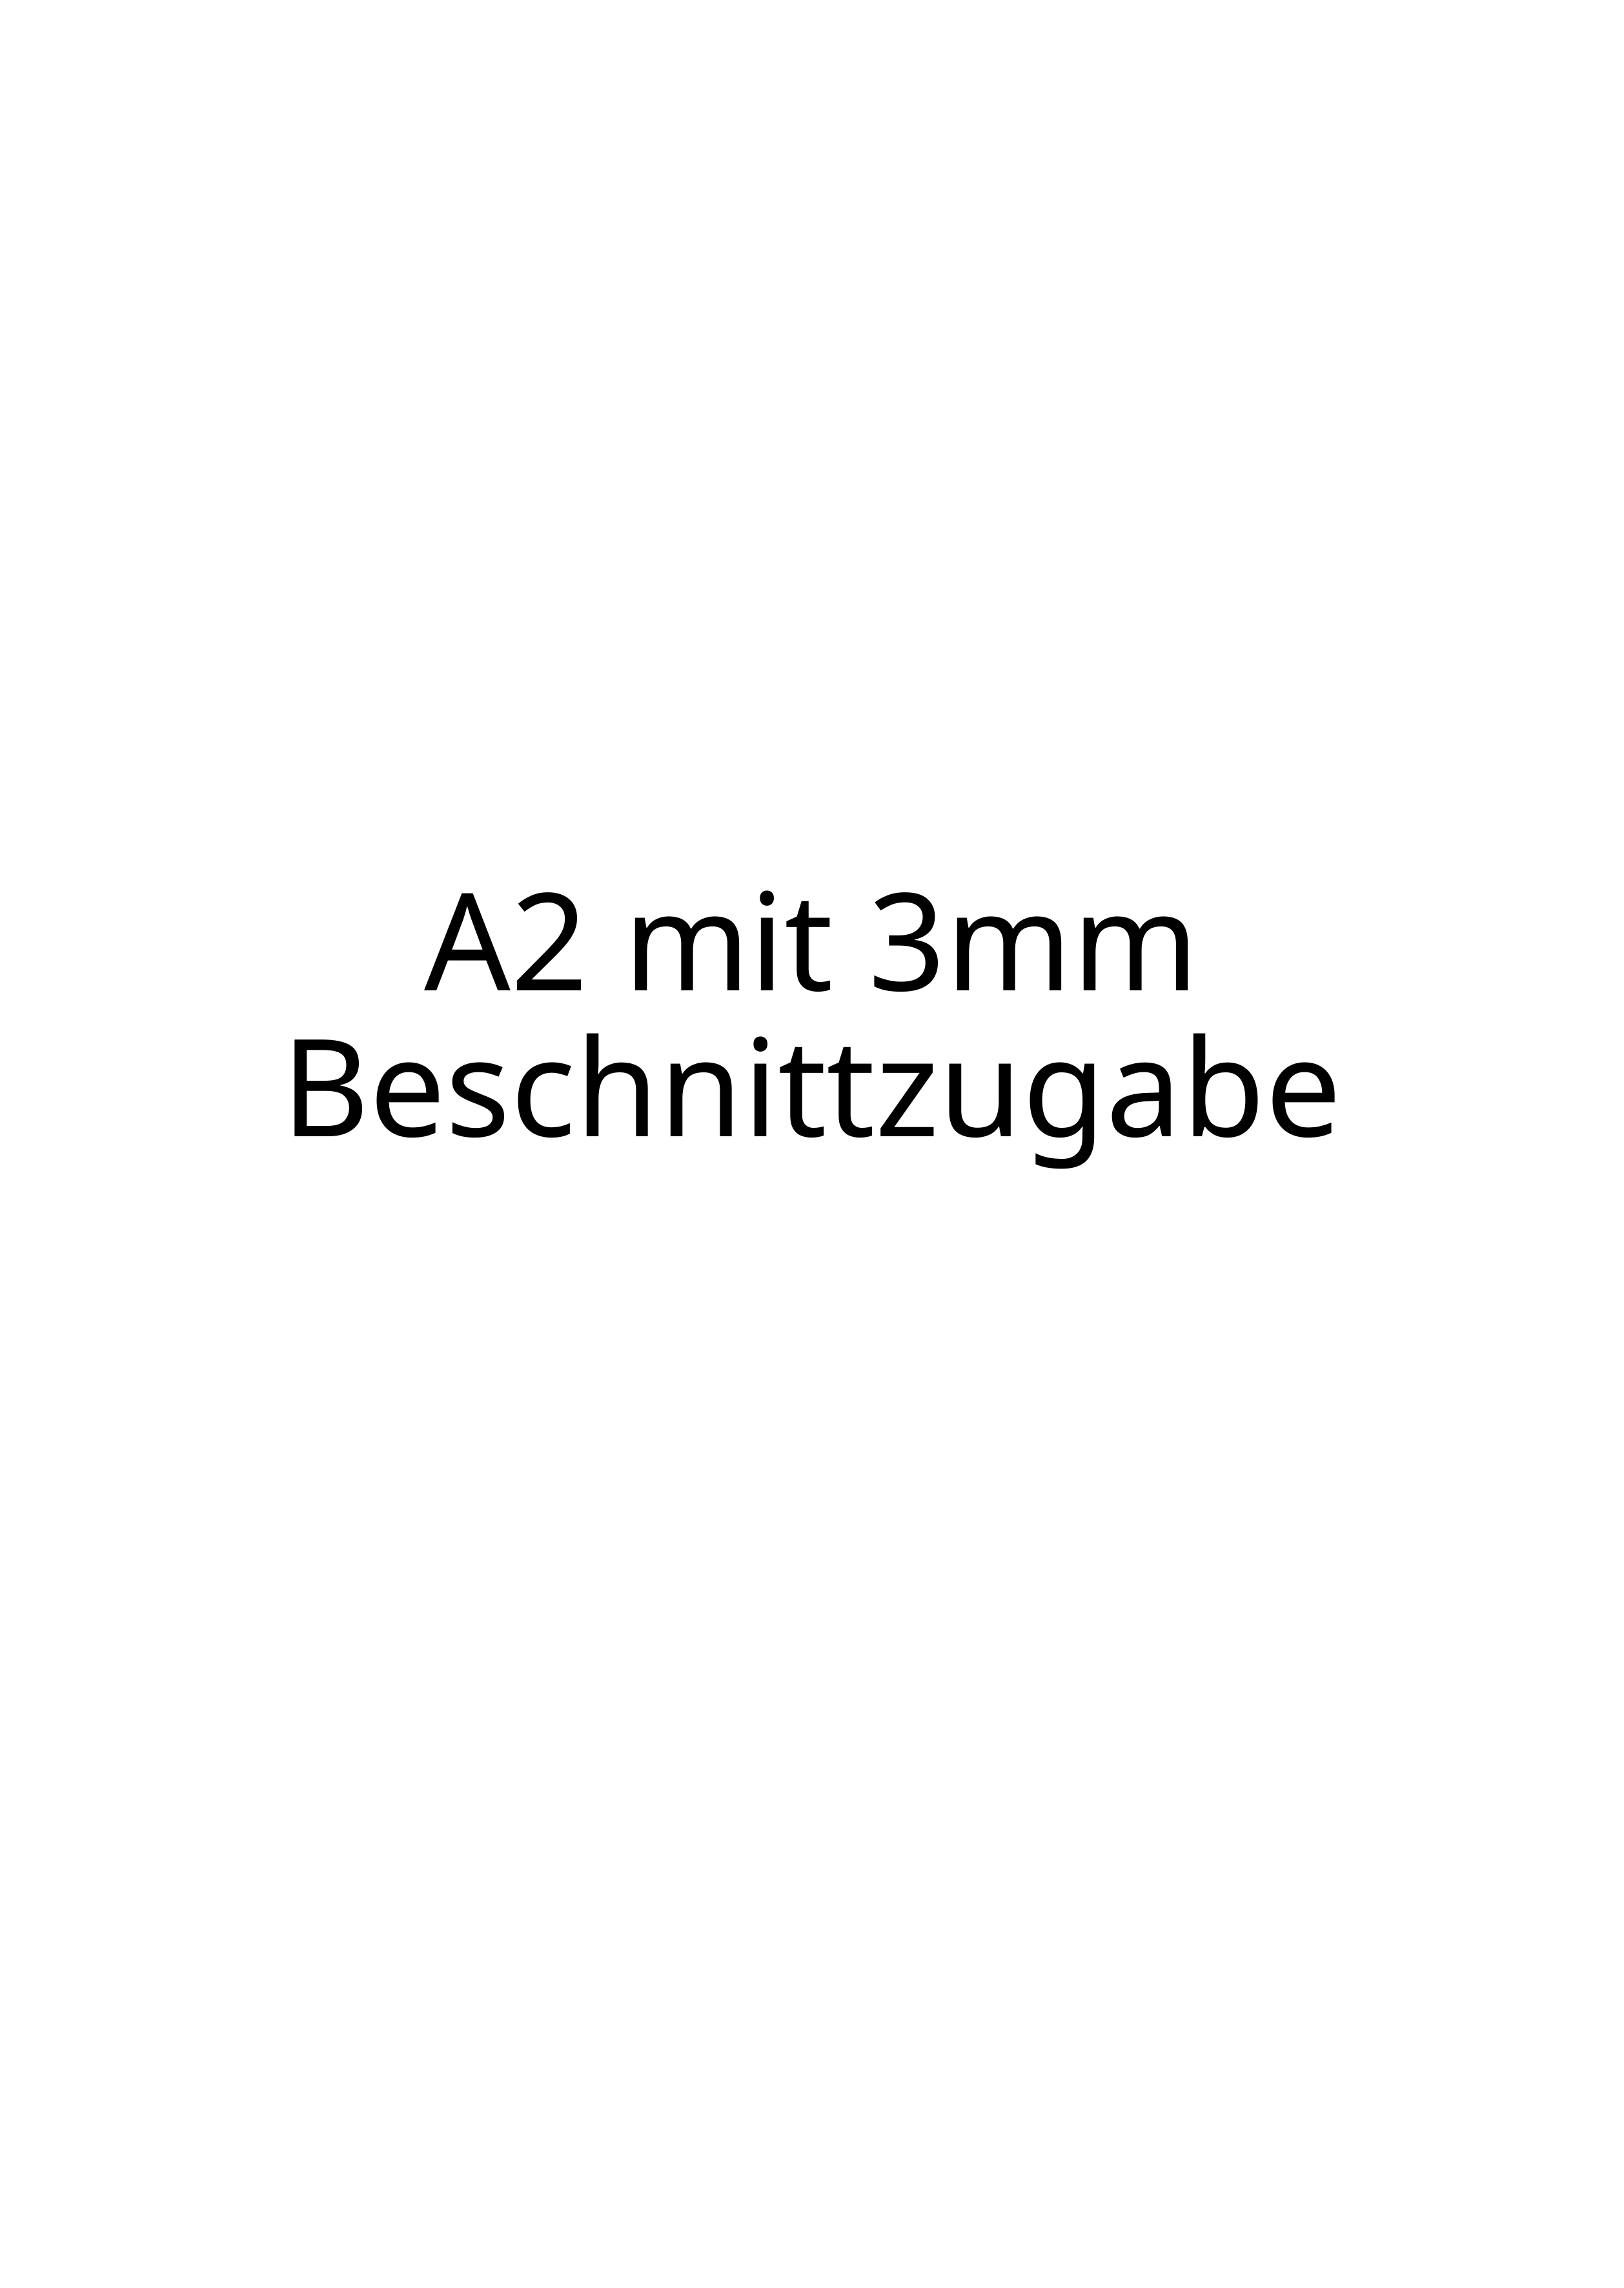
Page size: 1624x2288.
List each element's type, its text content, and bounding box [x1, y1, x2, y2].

title A2 mit 3mm Beschnittzugabe [121, 374, 1502, 1171]
